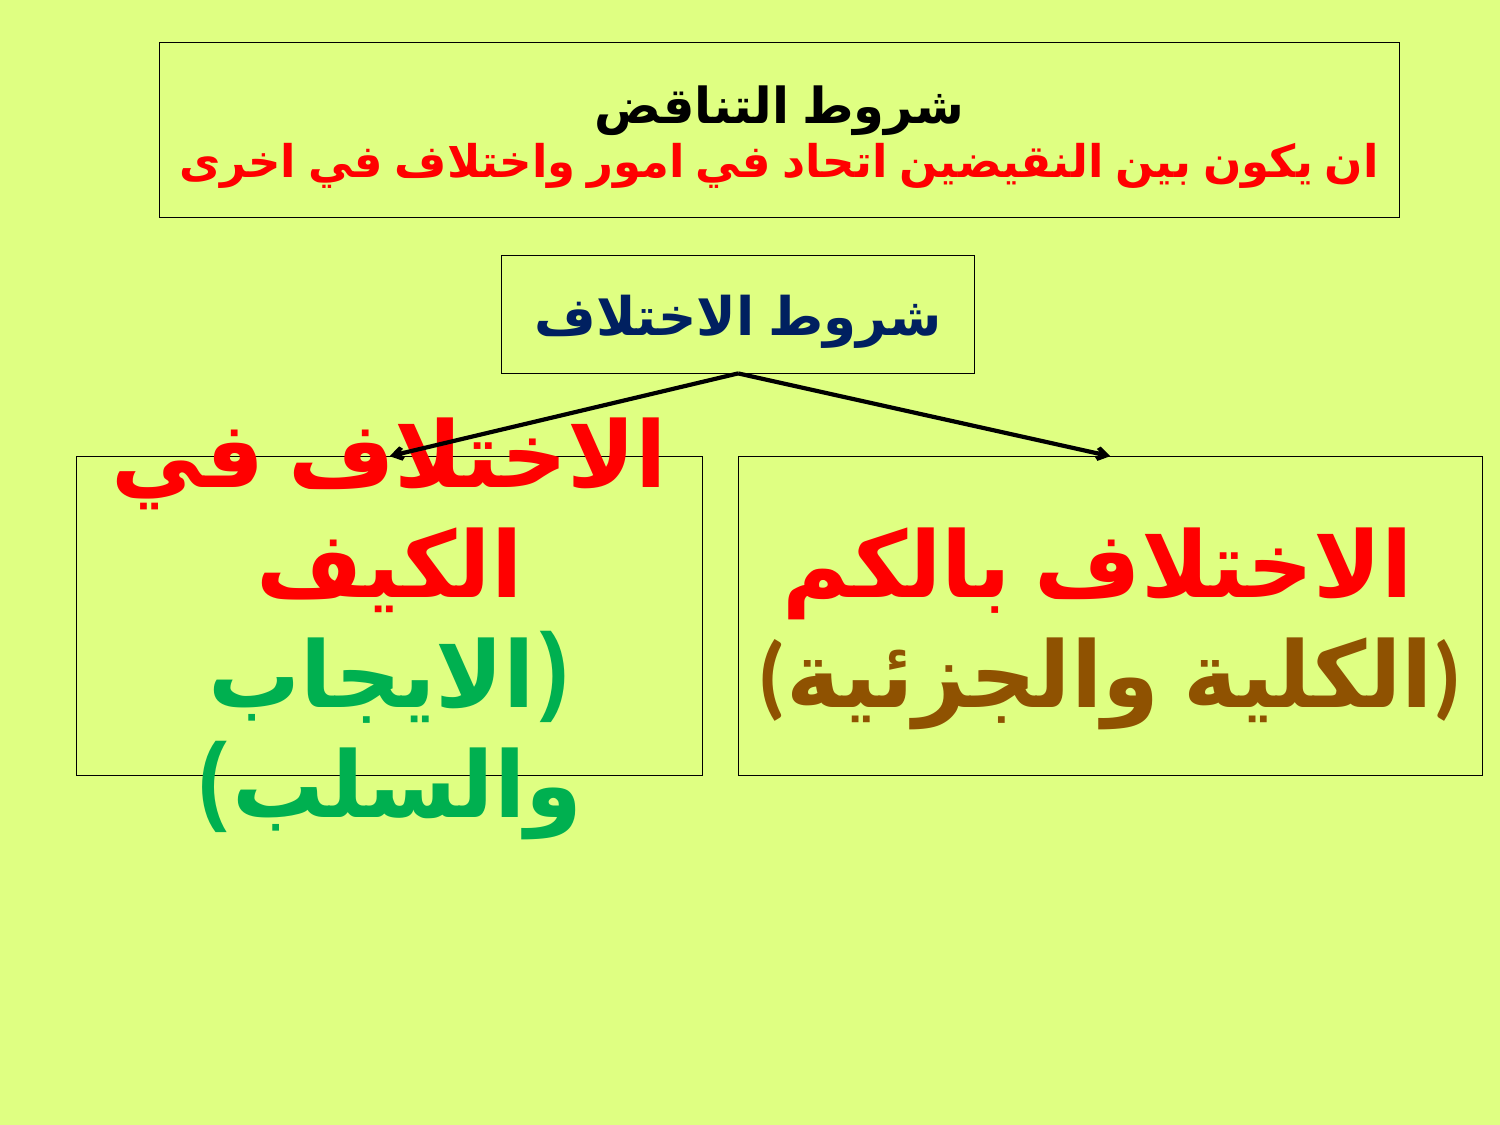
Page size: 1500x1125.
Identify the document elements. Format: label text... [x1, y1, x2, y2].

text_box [389, 373, 735, 457]
text_box شروط الاختلاف [501, 255, 975, 371]
text_box الاختلاف في الكيف (الايجاب والسلب) [76, 456, 703, 776]
text_box الاختلاف بالكم (الكلية والجزئية) [738, 456, 1483, 776]
text_box شروط التناقض ان يكون بين النقيضين اتحاد في امور واختلاف في اخرى [159, 42, 1400, 218]
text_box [737, 373, 1111, 457]
